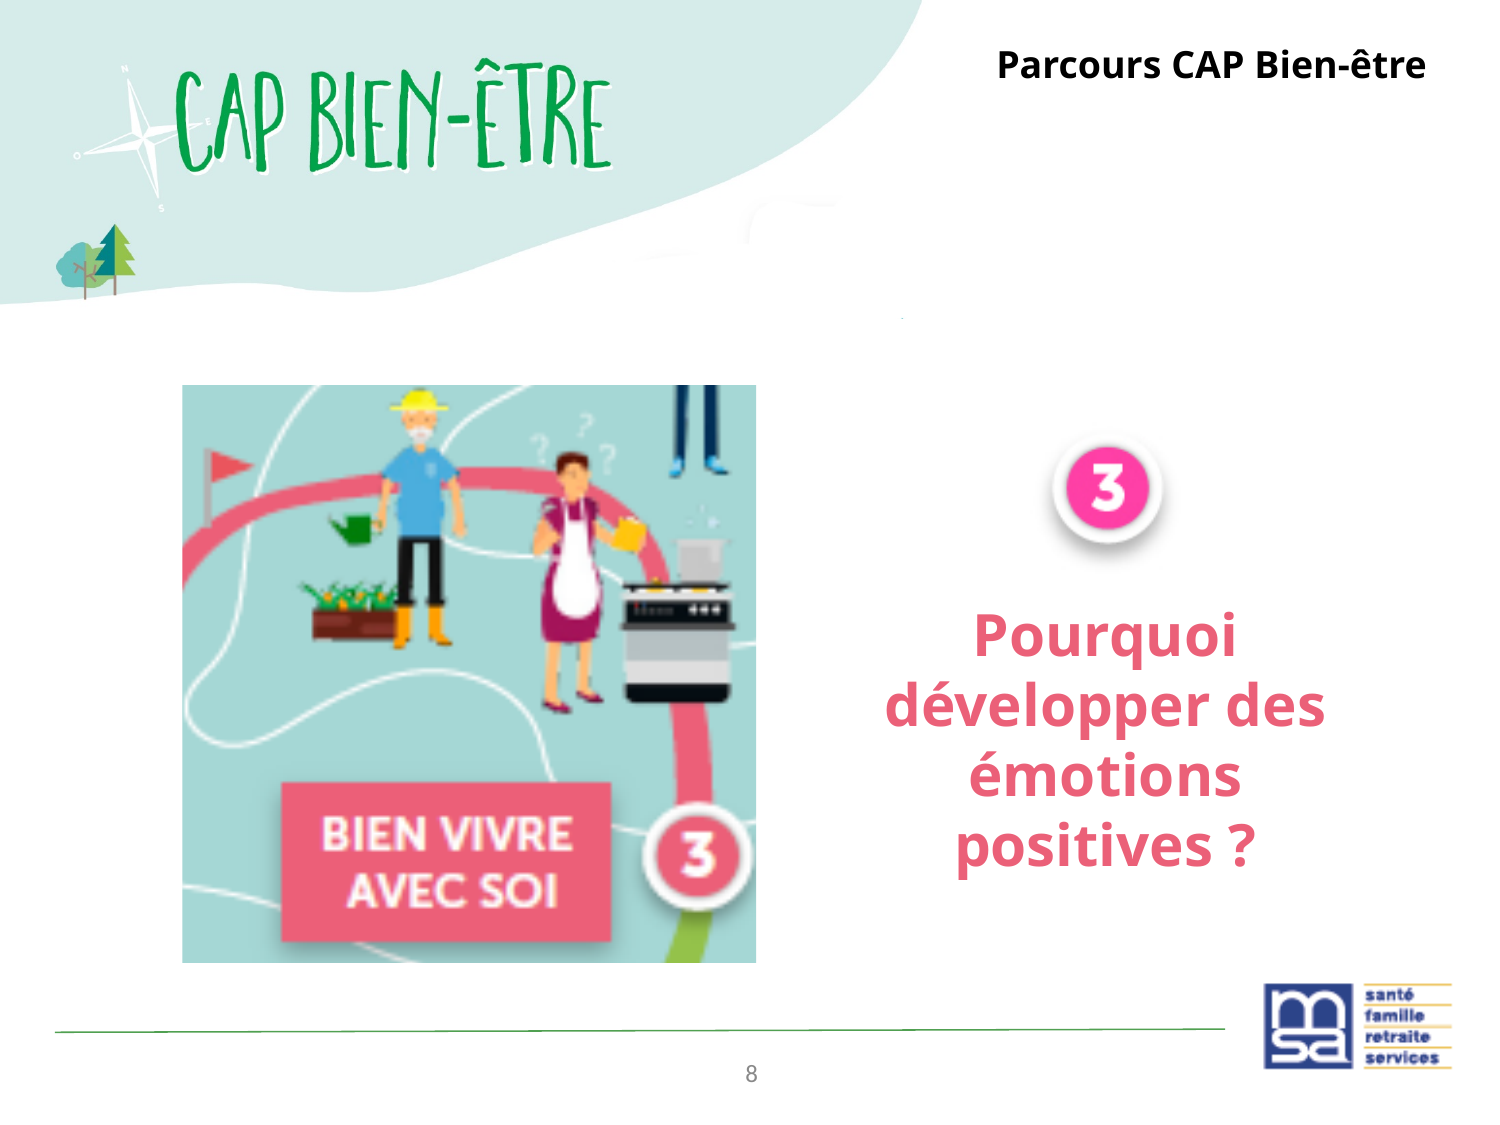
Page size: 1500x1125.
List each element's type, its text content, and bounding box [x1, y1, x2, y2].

text_box 8 [54, 1042, 1245, 1103]
picture [1030, 421, 1188, 581]
text_box Pourquoi développer des émotions positives ? [868, 590, 1343, 885]
text_box Parcours CAP Bien-être [968, 34, 1455, 94]
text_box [54, 1028, 1226, 1033]
slide_number – 8 [560, 1027, 1245, 1042]
picture [1250, 929, 1476, 1125]
picture [182, 385, 757, 963]
picture [0, 0, 941, 320]
